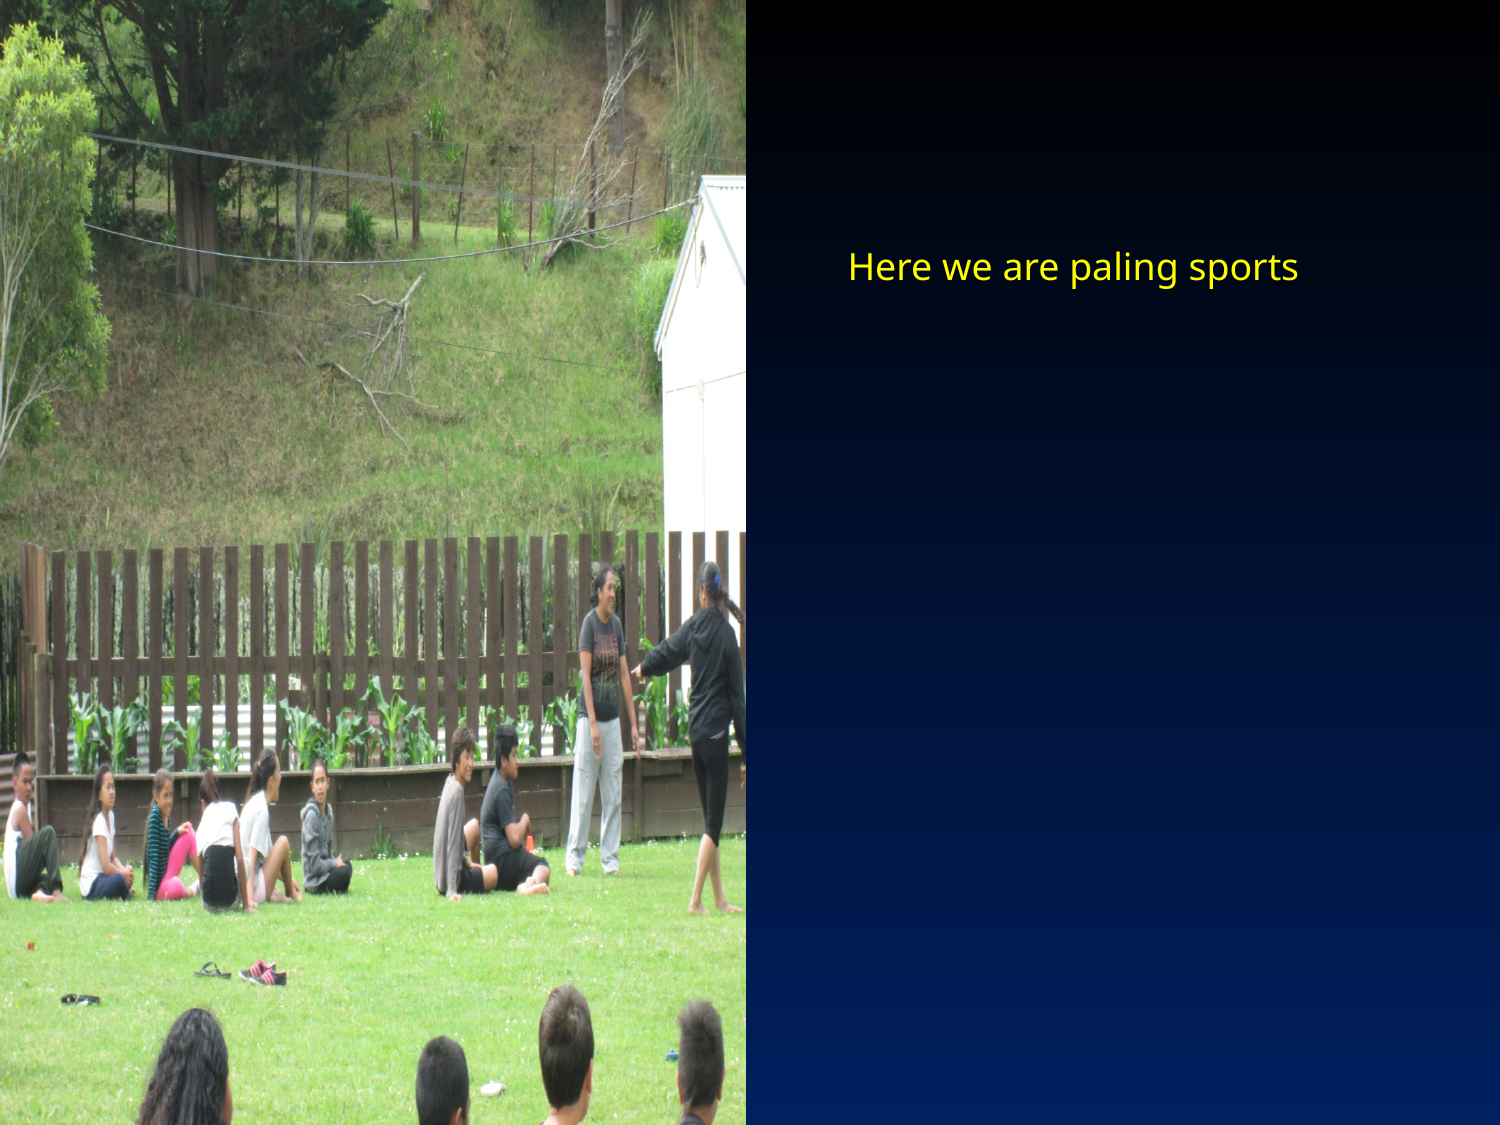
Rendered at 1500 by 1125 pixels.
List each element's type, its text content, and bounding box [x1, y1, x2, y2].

picture [0, 0, 747, 1125]
text_box Here we are paling sports [832, 235, 1317, 296]
